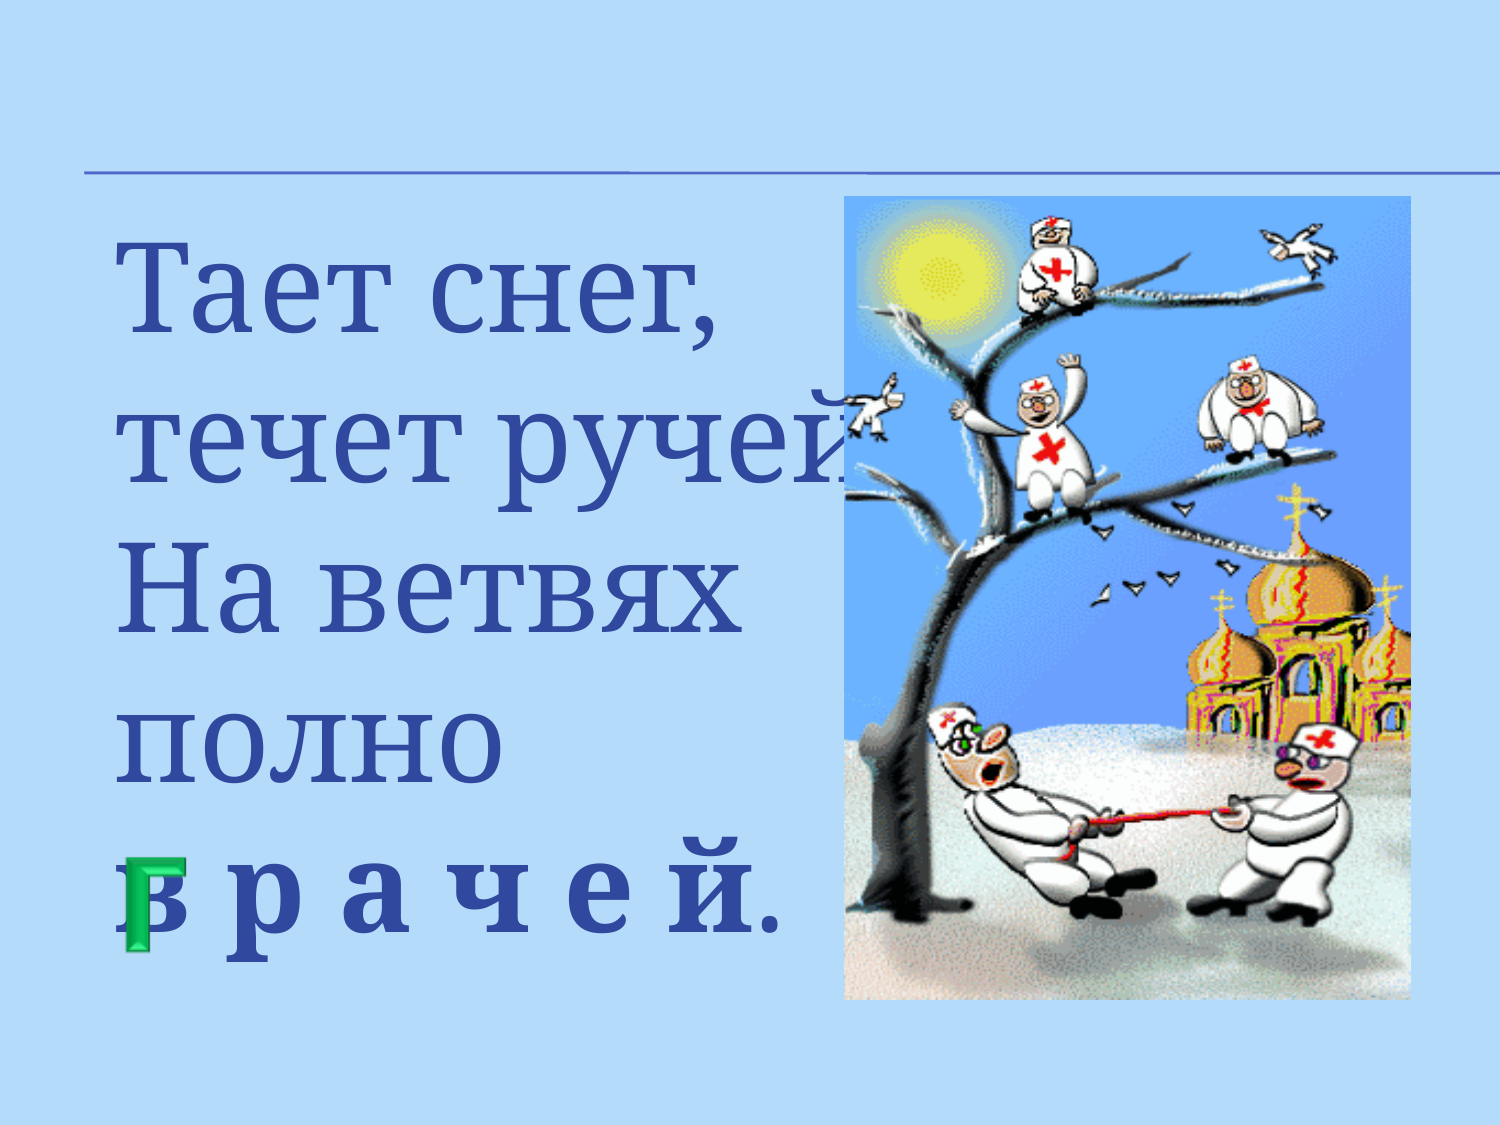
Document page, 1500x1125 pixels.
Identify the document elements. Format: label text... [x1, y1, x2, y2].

picture [844, 195, 1411, 1000]
text_box Тает снег, течет ручей. На ветвях полно в р а ч е й. [100, 200, 838, 965]
picture [0, 711, 302, 1008]
